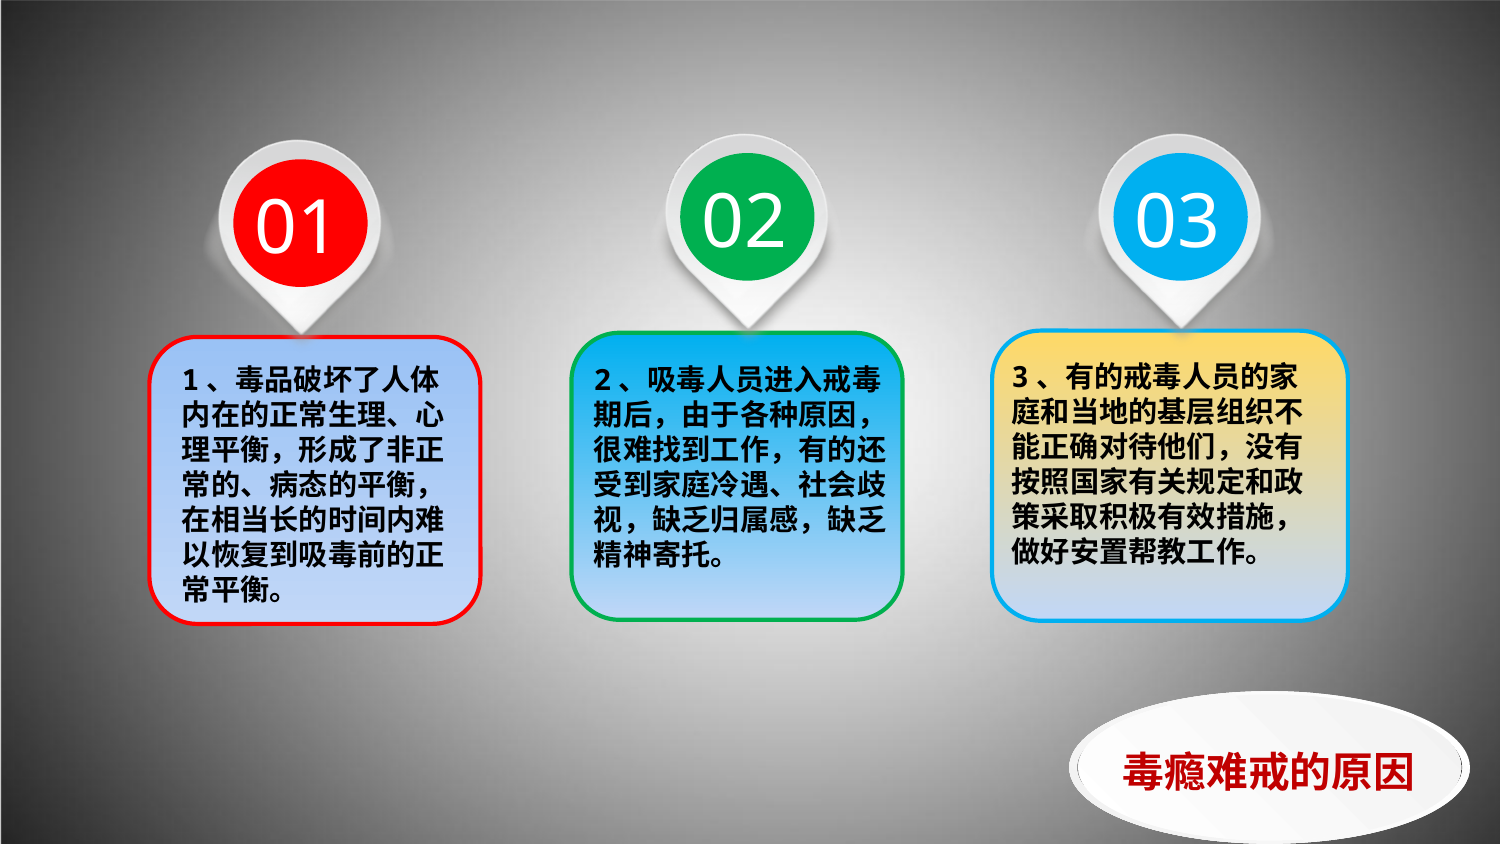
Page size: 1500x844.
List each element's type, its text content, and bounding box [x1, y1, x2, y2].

text_box [991, 329, 1349, 622]
text_box 1、毒品破坏了人体内在的正常生理、心理平衡，形成了非正常的、病态的平衡，在相当长的时间内难以恢复到吸毒前的正常平衡。 [166, 354, 483, 614]
text_box 2、吸毒人员进入戒毒期后，由于各种原因，很难找到工作，有的还受到家庭冷遇、社会歧视，缺乏归属感，缺乏精神寄托。 [578, 354, 906, 579]
text_box [339, 335, 471, 354]
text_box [178, 115, 410, 350]
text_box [1069, 691, 1470, 844]
text_box 3、有的戒毒人员的家庭和当地的基层组织不能正确对待他们，没有按照国家有关规定和政策采取积极有效措施，做好安置帮教工作。 [996, 351, 1336, 576]
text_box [624, 109, 857, 344]
picture [2, 1, 1500, 844]
text_box [148, 339, 464, 625]
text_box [1058, 109, 1290, 344]
text_box [570, 331, 904, 621]
